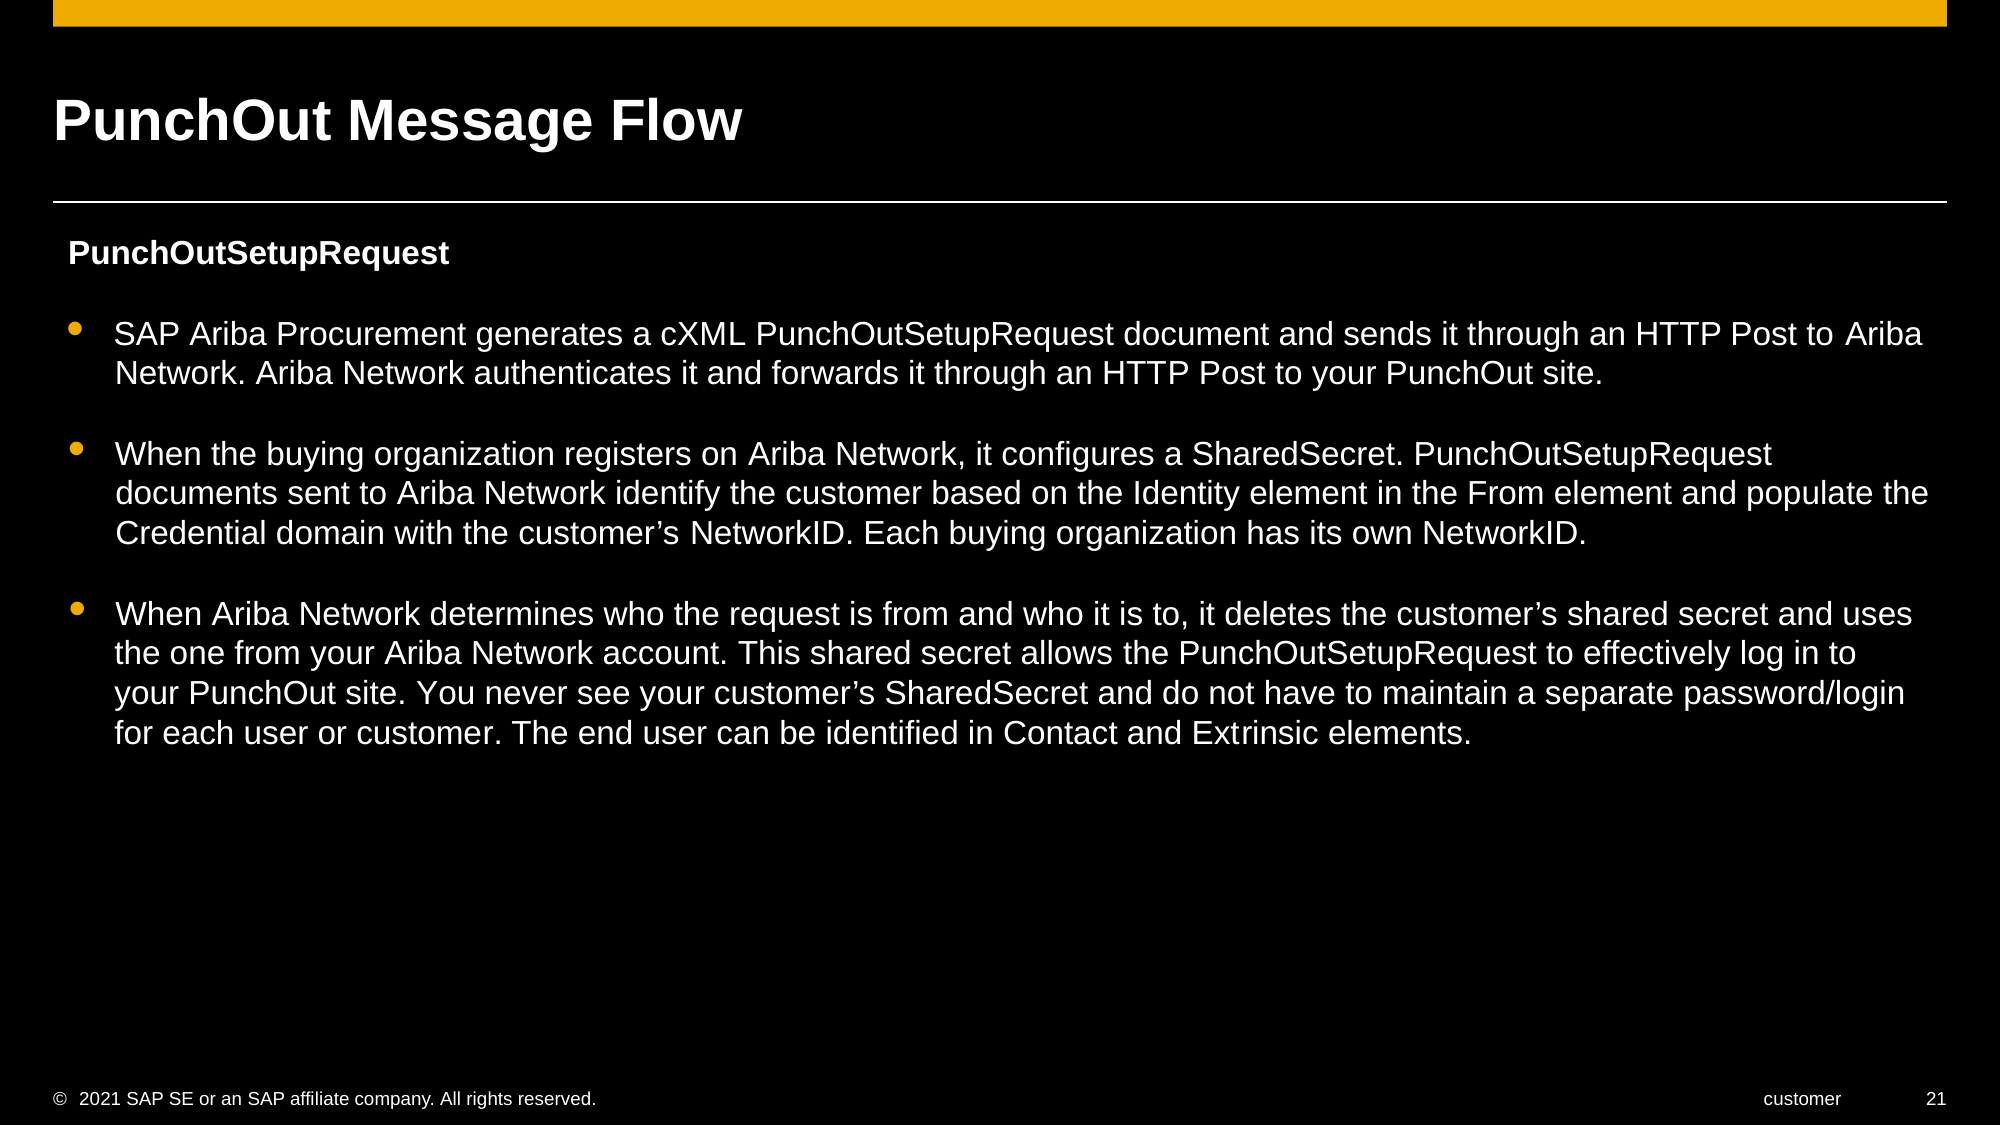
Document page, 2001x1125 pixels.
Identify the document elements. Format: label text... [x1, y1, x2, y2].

text_box [0, 0, 2000, 1125]
text_box [52, 0, 1948, 27]
text_box documents sent to Ariba Network identify the customer based on the Identity element in the From element and populate the Credential domain with the customer’s NetworkID. Each buying organization has its own NetworkID. [115, 471, 1932, 552]
text_box the one from your Ariba Network account. This shared secret allows the PunchOutSetupRequest to effectively log in to your PunchOut site. You never see your customer’s SharedSecret and do not have to maintain a separate password/login for each user or customer. The end user can be identified in Contact and Extrinsic elements. [114, 631, 1907, 752]
text_box © 2021 SAP SE or an SAP affiliate company. All rights reserved. customer 21 [53, 1087, 1947, 1110]
text_box •When Ariba Network determines who the request is from and who it is to, it deletes the customer’s shared secret and uses [68, 575, 1916, 636]
text_box Network. Ariba Network authenticates it and forwards it through an HTTP Post to your PunchOut site. [115, 351, 1605, 392]
text_box •When the buying organization registers on Ariba Network, it configures a SharedSecret. PunchOutSetupRequest [67, 415, 1774, 476]
text_box PunchOut Message Flow [53, 82, 744, 153]
text_box •SAP Ariba Procurement generates a cXML PunchOutSetupRequest document and sends it through an HTTP Post to Ariba [66, 295, 1923, 356]
text_box PunchOutSetupRequest [68, 231, 450, 272]
